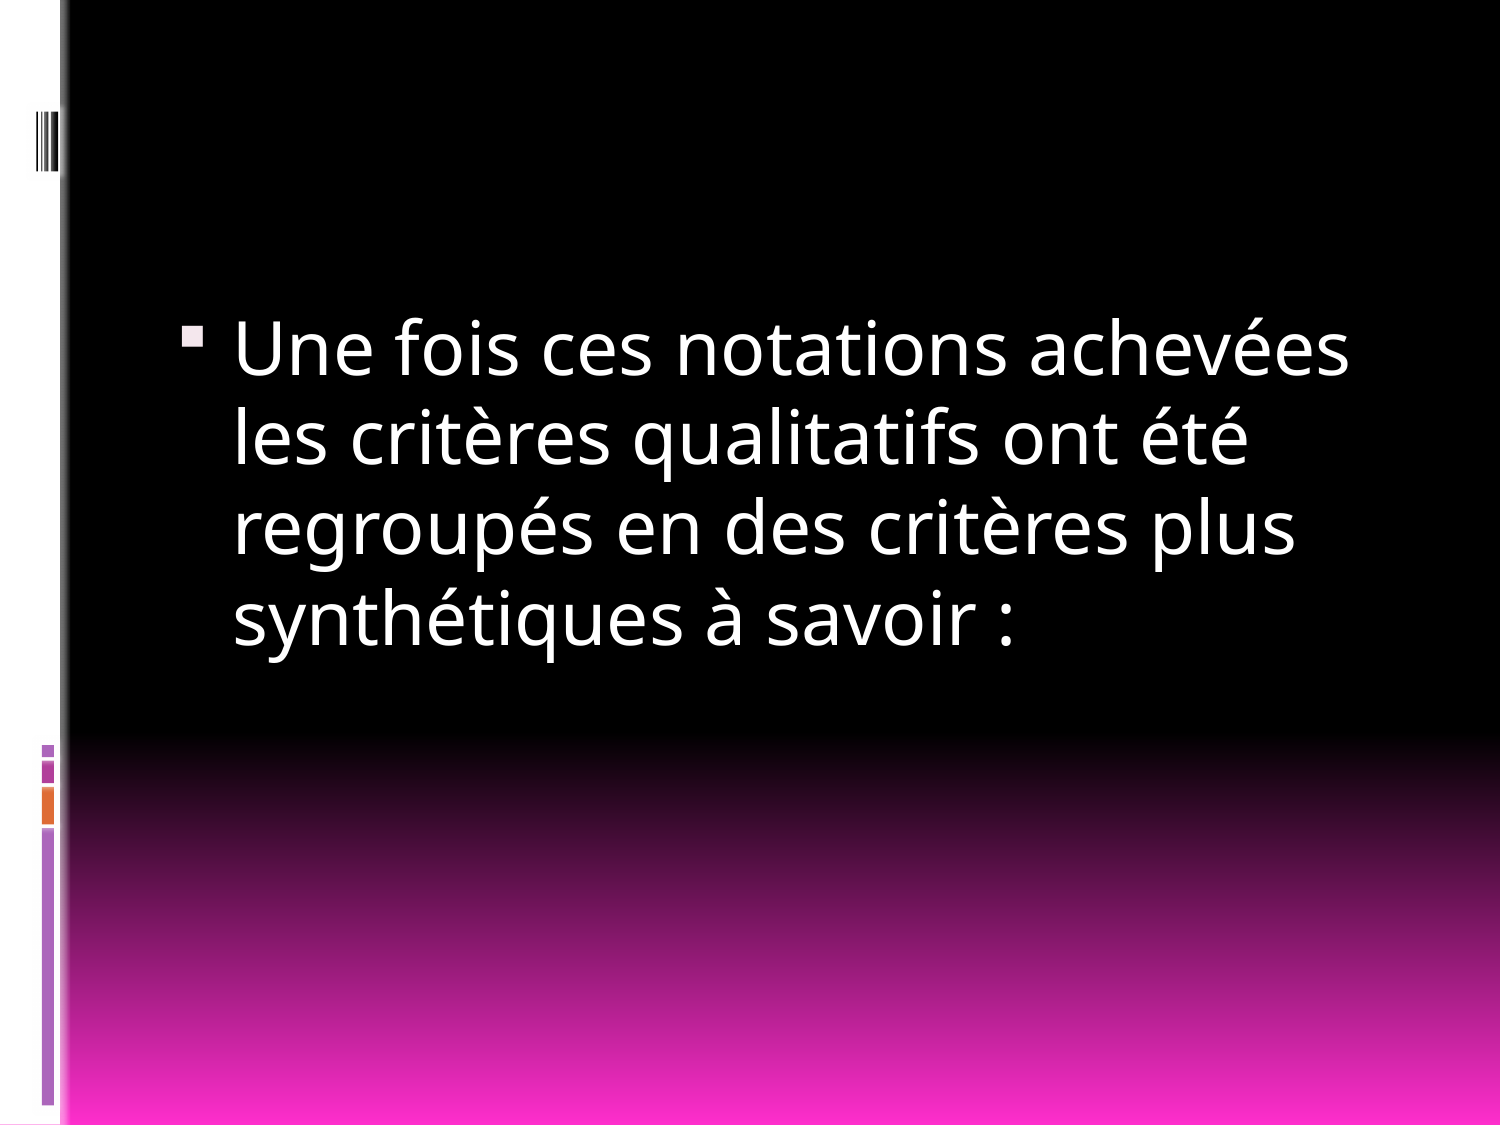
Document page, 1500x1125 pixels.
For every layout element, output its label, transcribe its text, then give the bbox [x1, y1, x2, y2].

list Une fois ces notations achevées les critères qualitatifs ont été regroupés en des critères plus synthétiques à savoir : [150, 292, 1425, 1043]
